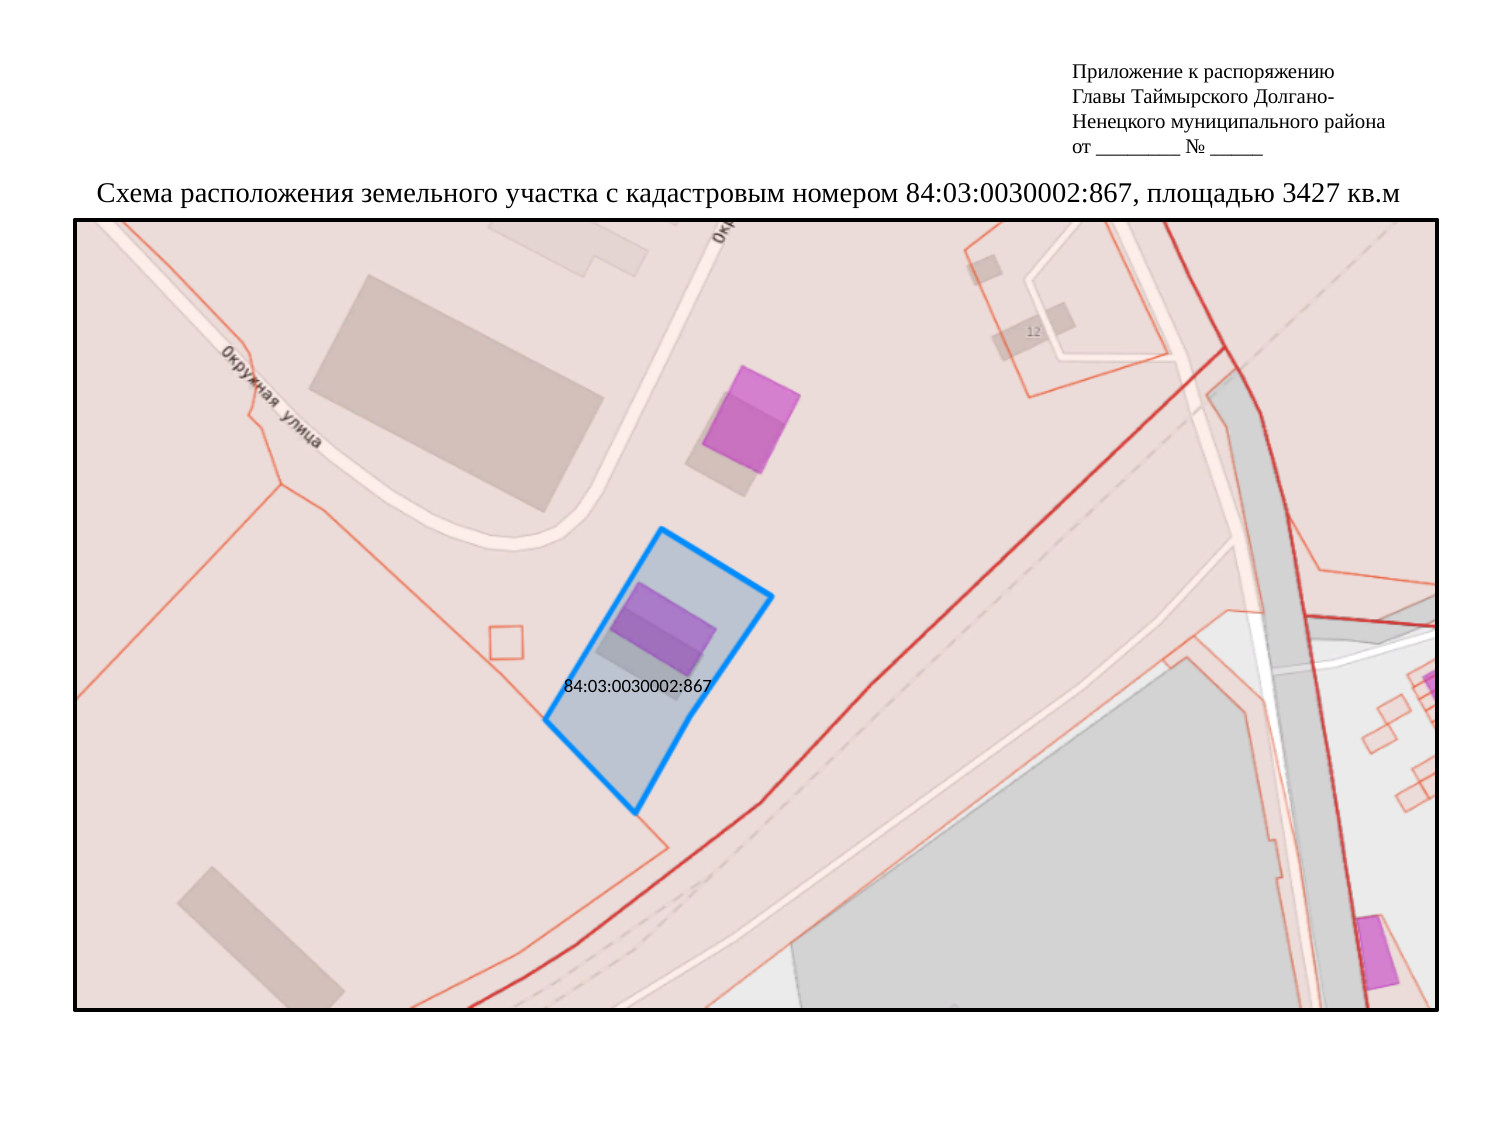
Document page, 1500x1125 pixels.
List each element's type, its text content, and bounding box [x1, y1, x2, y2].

text_box Приложение к распоряжению Главы Таймырского Долгано- Ненецкого муниципального района от ________ № _____ [1057, 66, 1471, 150]
picture [76, 221, 1436, 1009]
title Схема расположения земельного участка с кадастровым номером 84:03:0030002:867, площадью 3427 кв.м [75, 149, 1425, 221]
